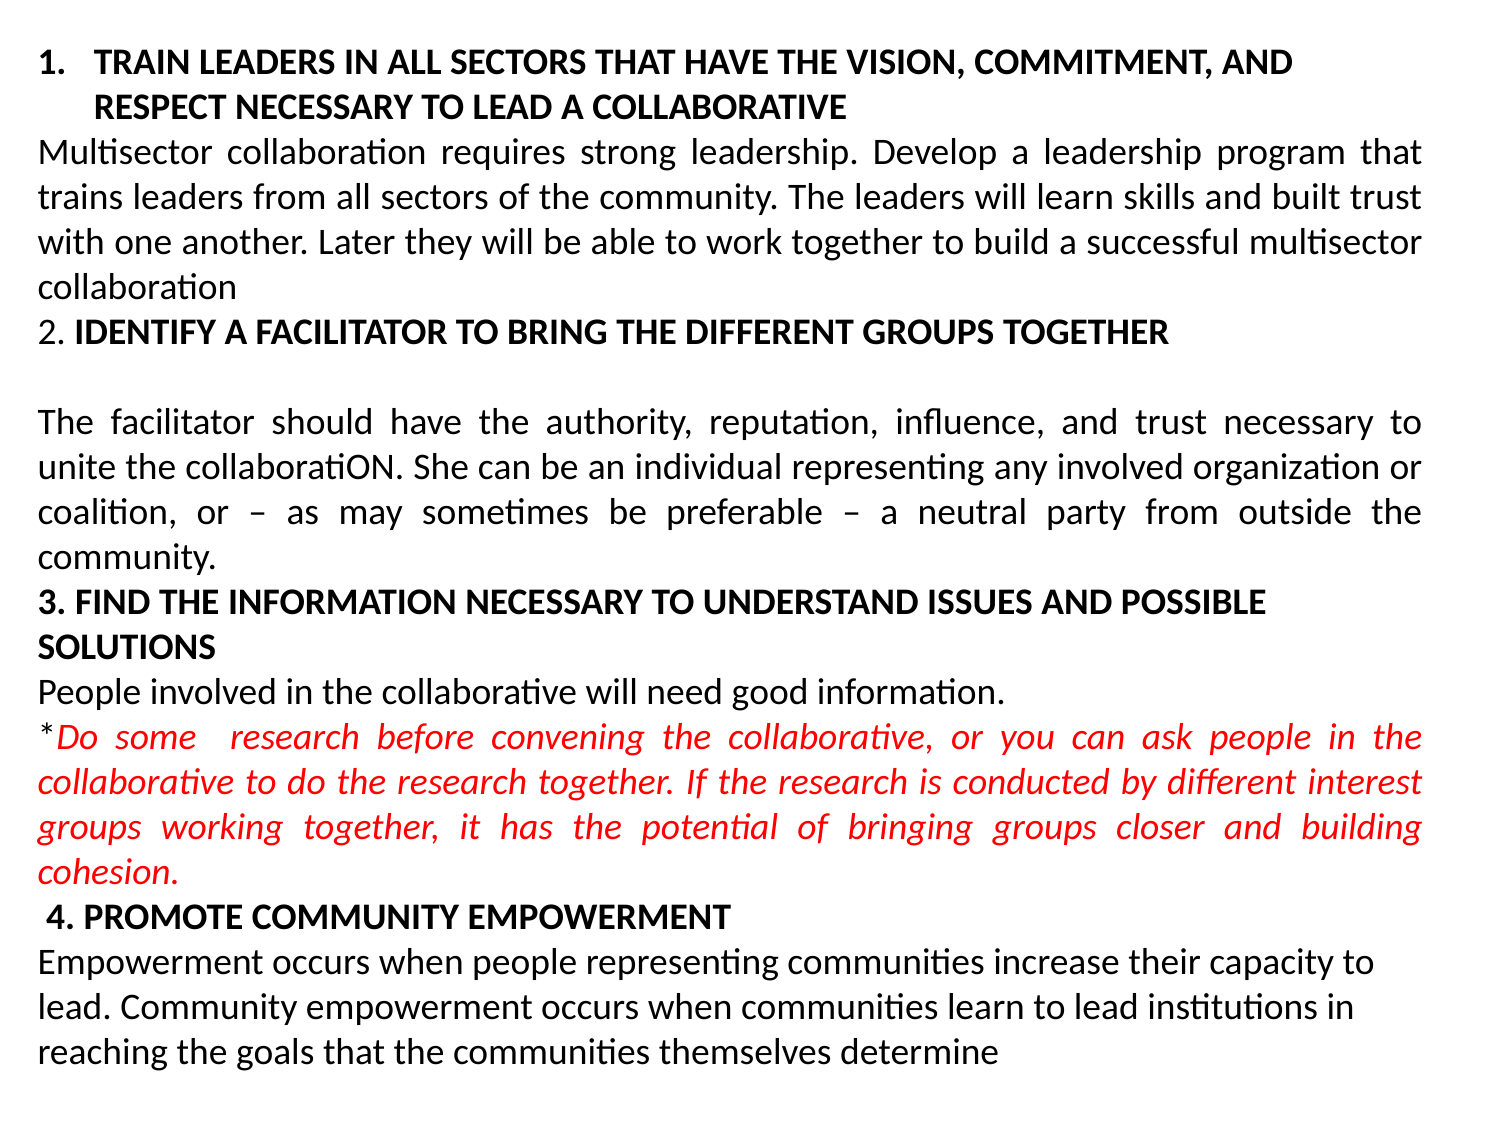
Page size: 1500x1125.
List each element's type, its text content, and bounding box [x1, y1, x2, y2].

text_box TRAIN LEADERS IN ALL SECTORS THAT HAVE THE VISION, COMMITMENT, AND RESPECT NECESSARY TO LEAD A COLLABORATIVE Multisector collaboration requires strong leadership. Develop a leadership program that trains leaders from all sectors of the community. The leaders will learn skills and built trust with one another. Later they will be able to work together to build a successful multisector collaboration 2. IDENTIFY A FACILITATOR TO BRING THE DIFFERENT GROUPS TOGETHER The facilitator should have the authority, reputation, influence, and trust necessary to unite the collaboratiON. She can be an individual representing any involved organization or coalition, or – as may sometimes be preferable – a neutral party from outside the community. 3. FIND THE INFORMATION NECESSARY TO UNDERSTAND ISSUES AND POSSIBLE SOLUTIONS People involved in the collaborative will need good information. *Do some research before convening the collaborative, or you can ask people in the collaborative to do the research together. If the research is conducted by different interest groups working together, it has the potential of bringing groups closer and building cohesion. 4. PROMOTE COMMUNITY EMPOWERMENT Empowerment occurs when people representing communities increase their capacity to lead. Community empowerment occurs when communities learn to lead institutions in reaching the goals that the communities themselves determine [22, 29, 1439, 1125]
